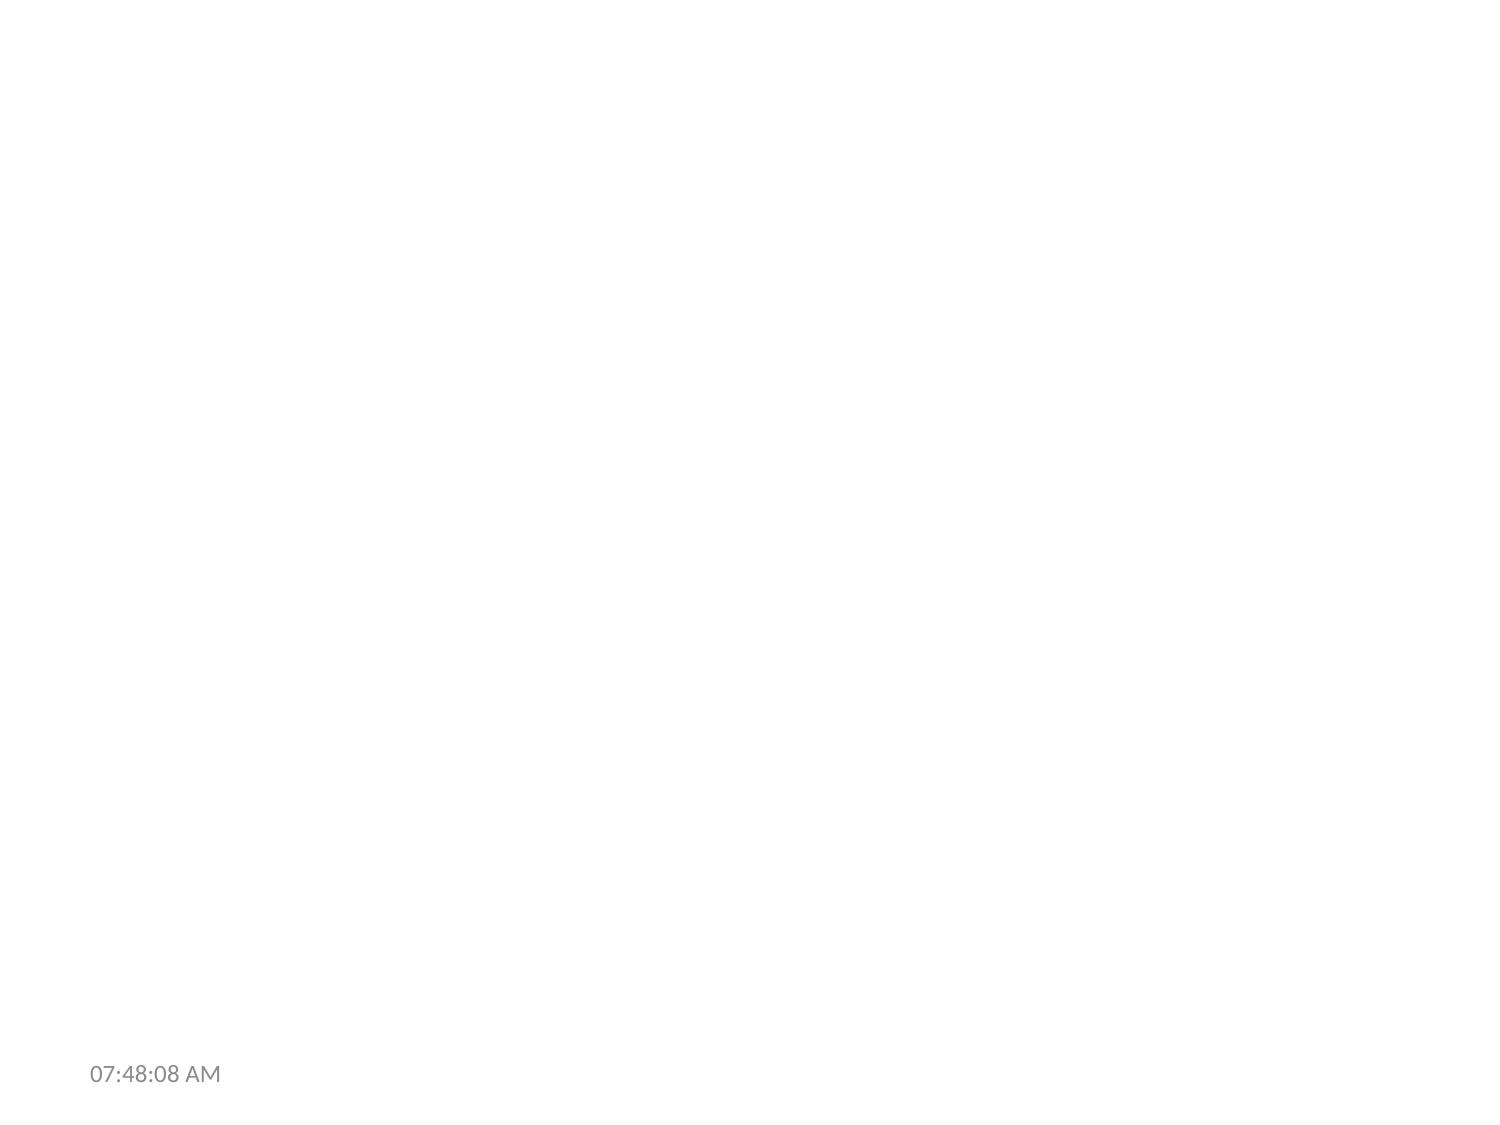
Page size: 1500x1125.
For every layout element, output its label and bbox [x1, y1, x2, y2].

slide_number [75, 1042, 425, 1103]
